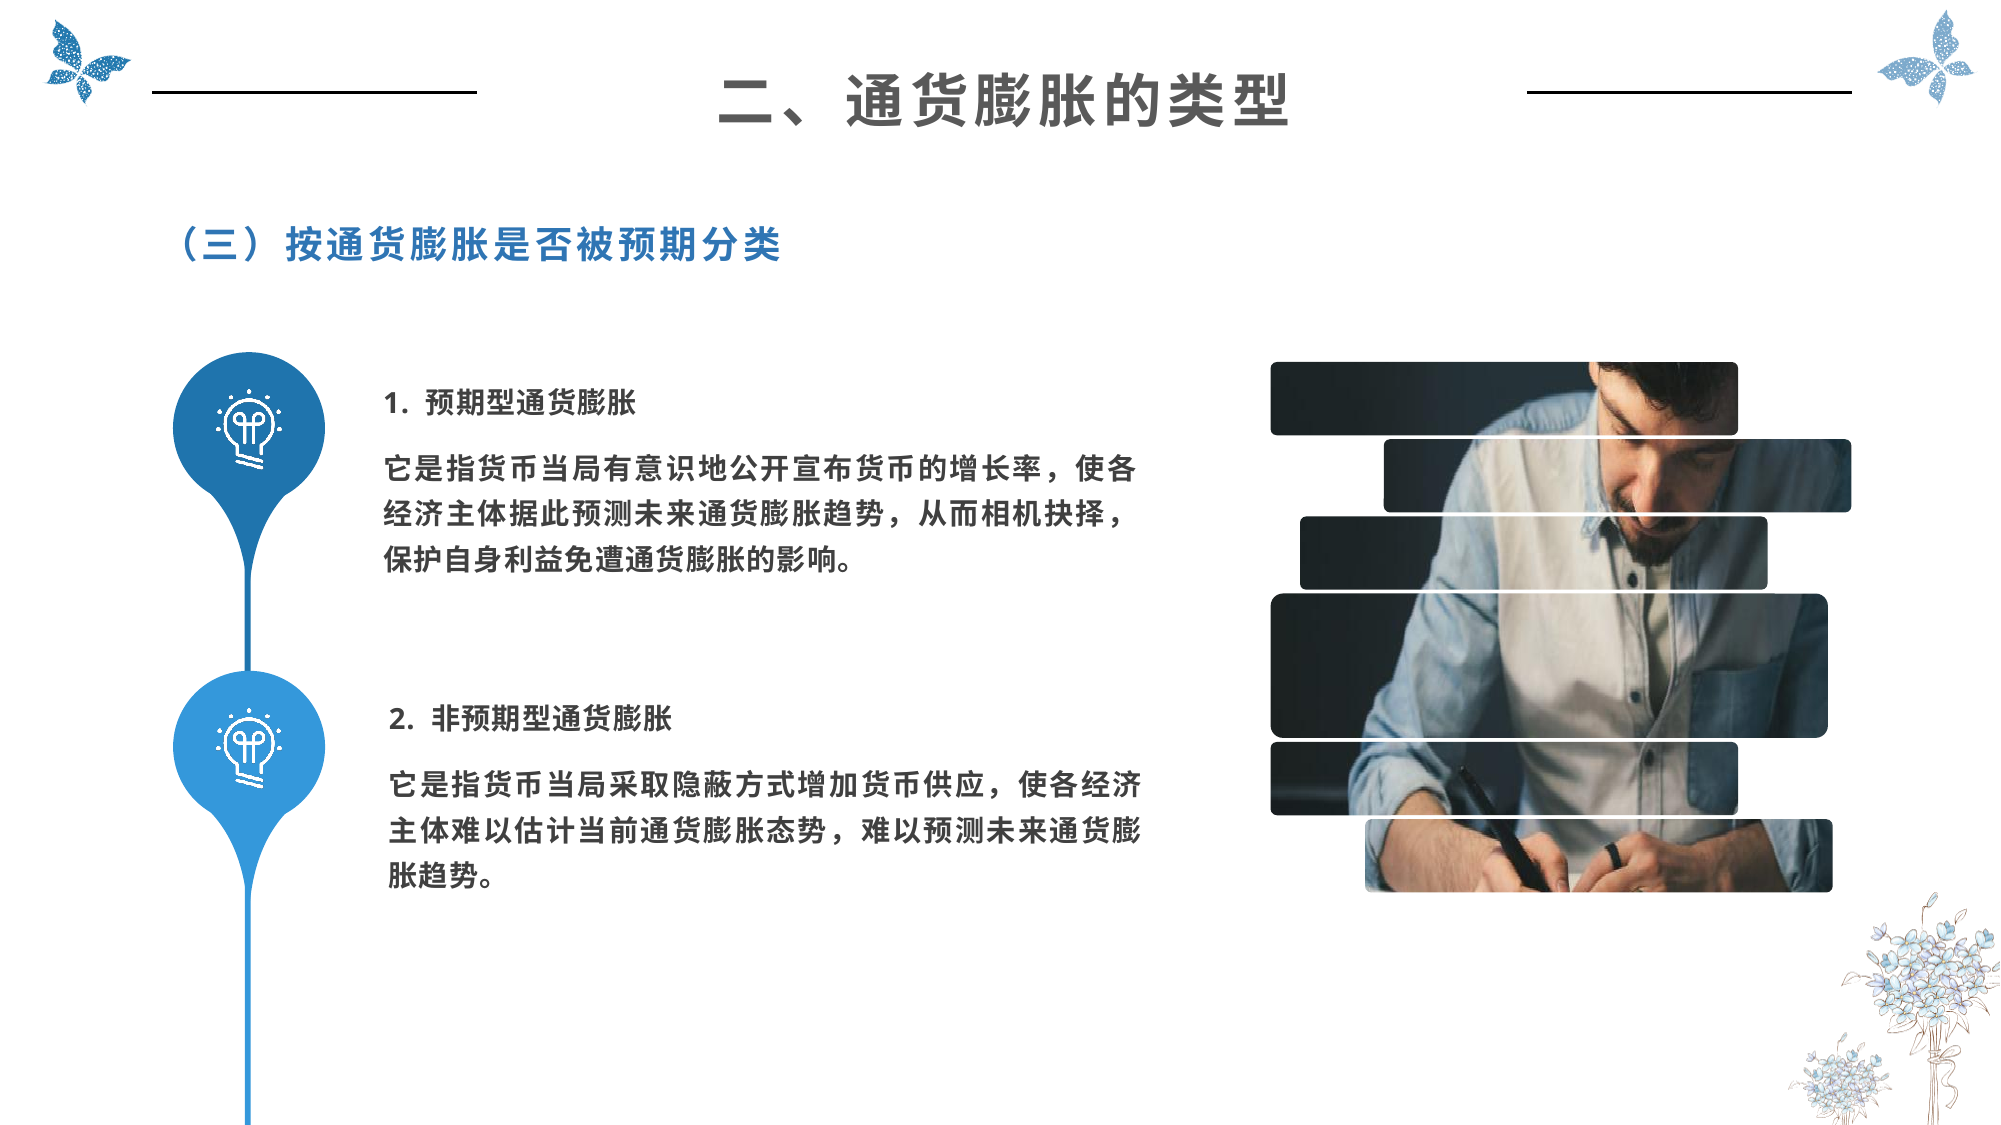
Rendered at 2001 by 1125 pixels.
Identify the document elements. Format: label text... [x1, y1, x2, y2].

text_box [172, 352, 325, 509]
text_box [243, 564, 252, 670]
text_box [173, 670, 325, 827]
text_box （三）按通货膨胀是否被预期分类 [148, 192, 1860, 273]
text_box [151, 55, 1852, 142]
text_box 2. 非预期型通货膨胀 它是指货币当局采取隐蔽方式增加货币供应，使各经济主体难以估计当前通货膨胀态势，难以预测未来通货膨胀趋势。 [373, 689, 1159, 922]
text_box 1. 预期型通货膨胀 它是指货币当局有意识地公开宣布货币的增长率，使各经济主体据此预测未来通货膨胀趋势，从而相机抉择，保护自身利益免遭通货膨胀的影响。 [368, 373, 1153, 568]
picture [1788, 892, 2000, 1125]
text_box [1270, 361, 1852, 893]
picture [201, 701, 297, 797]
text_box [243, 882, 252, 1125]
picture [201, 382, 297, 478]
